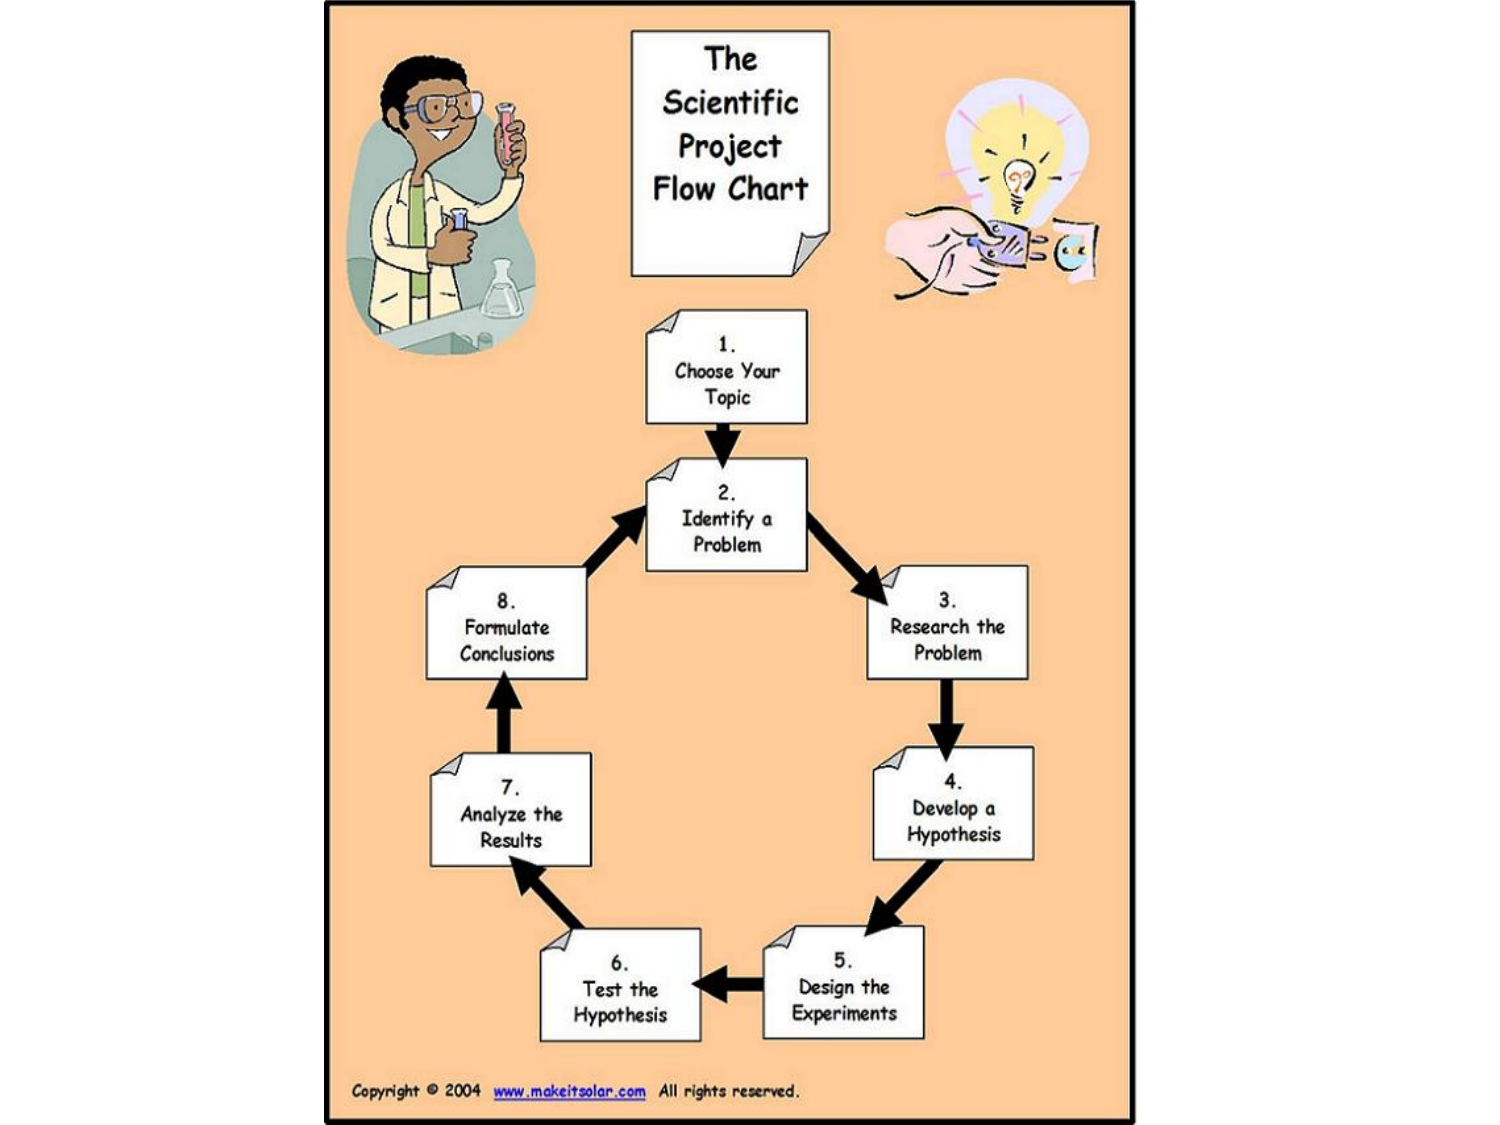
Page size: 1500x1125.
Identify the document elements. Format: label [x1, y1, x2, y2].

picture [324, 0, 1139, 1125]
